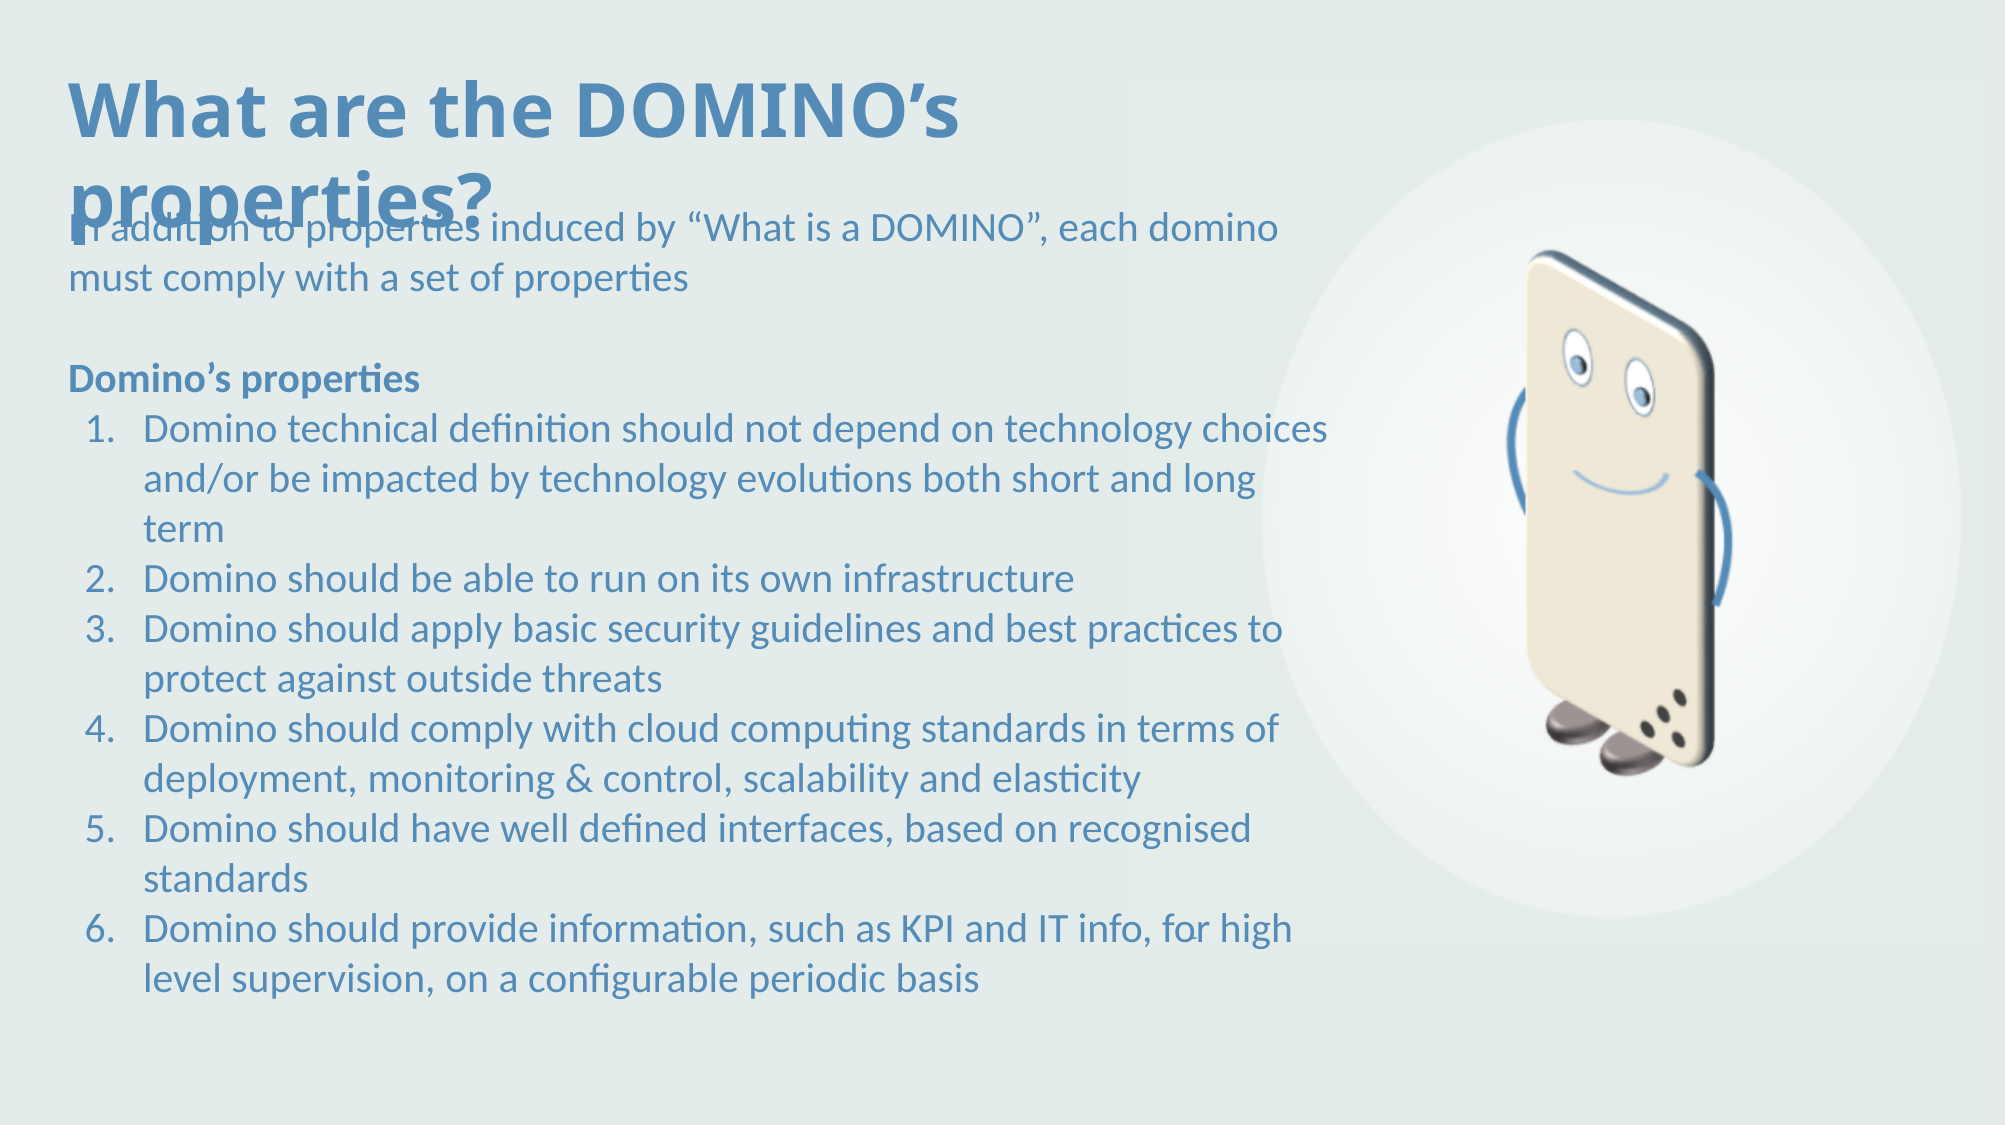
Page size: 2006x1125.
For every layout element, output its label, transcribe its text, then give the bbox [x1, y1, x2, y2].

text_box What are the DOMINO’s properties? [53, 55, 1283, 192]
picture [1129, 86, 1984, 939]
text_box In addition to properties induced by “What is a DOMINO”, each domino must comply with a set of properties Domino’s properties Domino technical definition should not depend on technology choices and/or be impacted by technology evolutions both short and long term Domino should be able to run on its own infrastructure Domino should apply basic security guidelines and best practices to protect against outside threats Domino should comply with cloud computing standards in terms of deployment, monitoring & control, scalability and elasticity Domino should have well defined interfaces, based on recognised standards Domino should provide information, such as KPI and IT info, for high level supervision, on a configurable periodic basis [53, 192, 1362, 1059]
